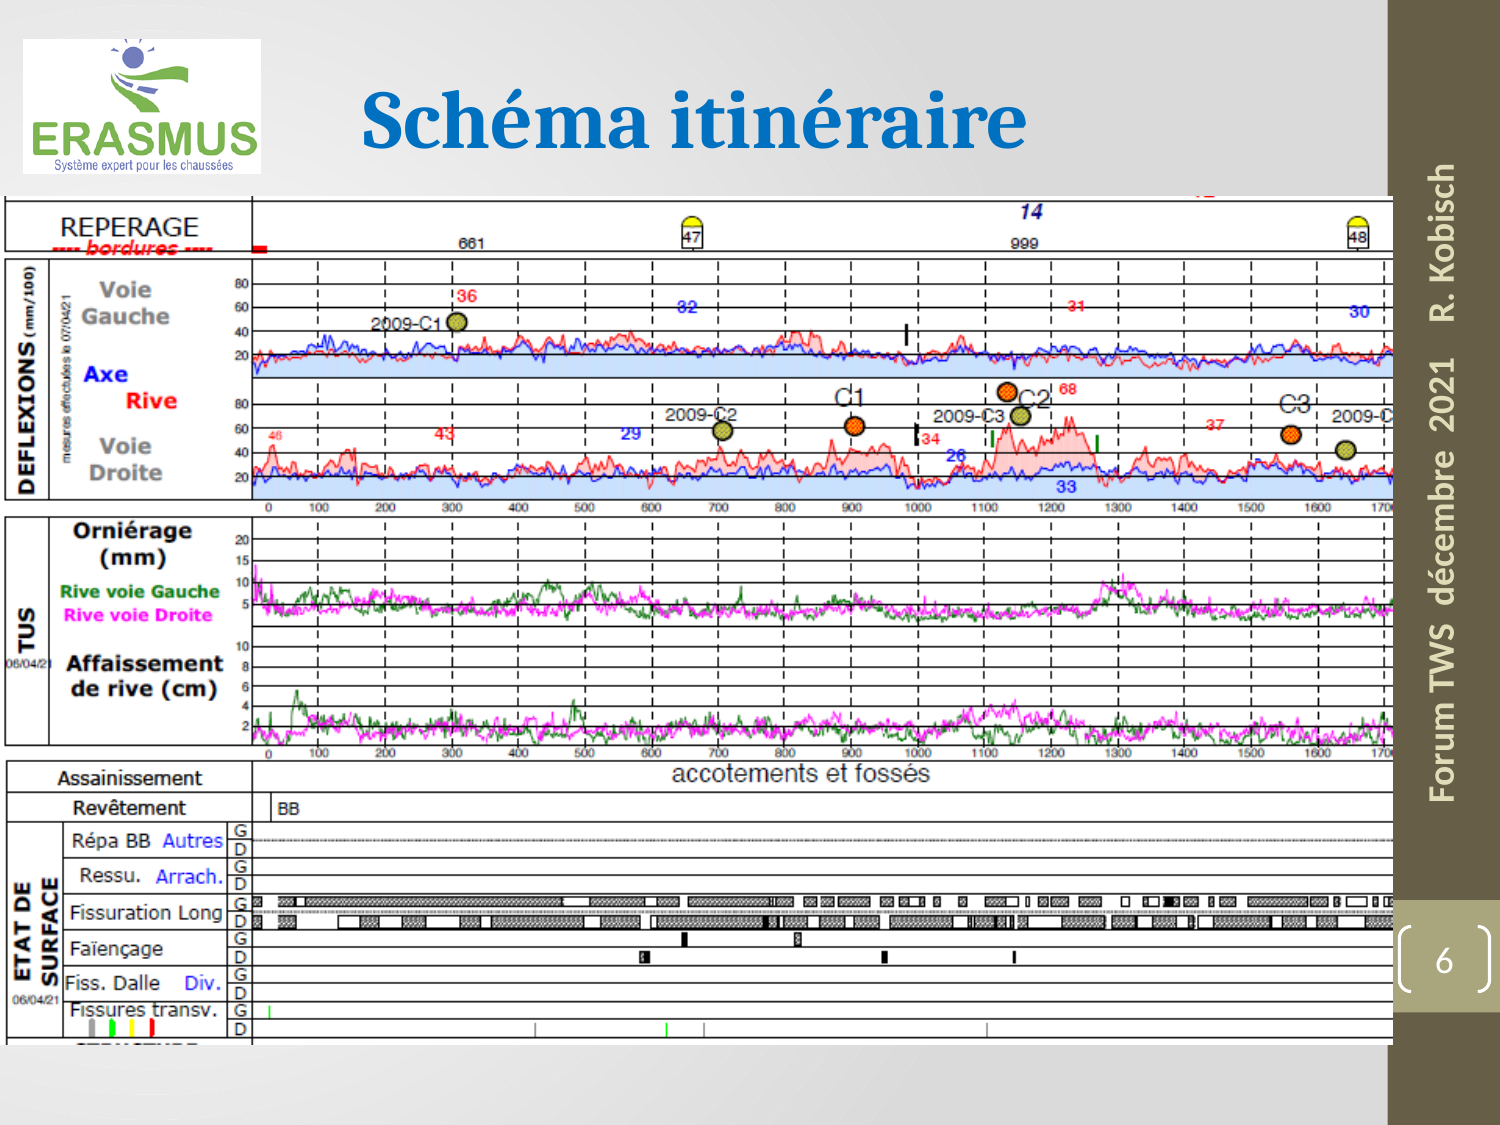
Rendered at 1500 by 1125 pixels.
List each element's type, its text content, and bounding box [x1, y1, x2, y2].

footer Forum TWS décembre 2021 R. Kobisch [1408, 78, 1469, 889]
picture [0, 195, 1393, 1046]
picture [23, 38, 262, 175]
text_box Schéma itinéraire [348, 57, 1353, 173]
slide_number 6 [1403, 924, 1492, 994]
